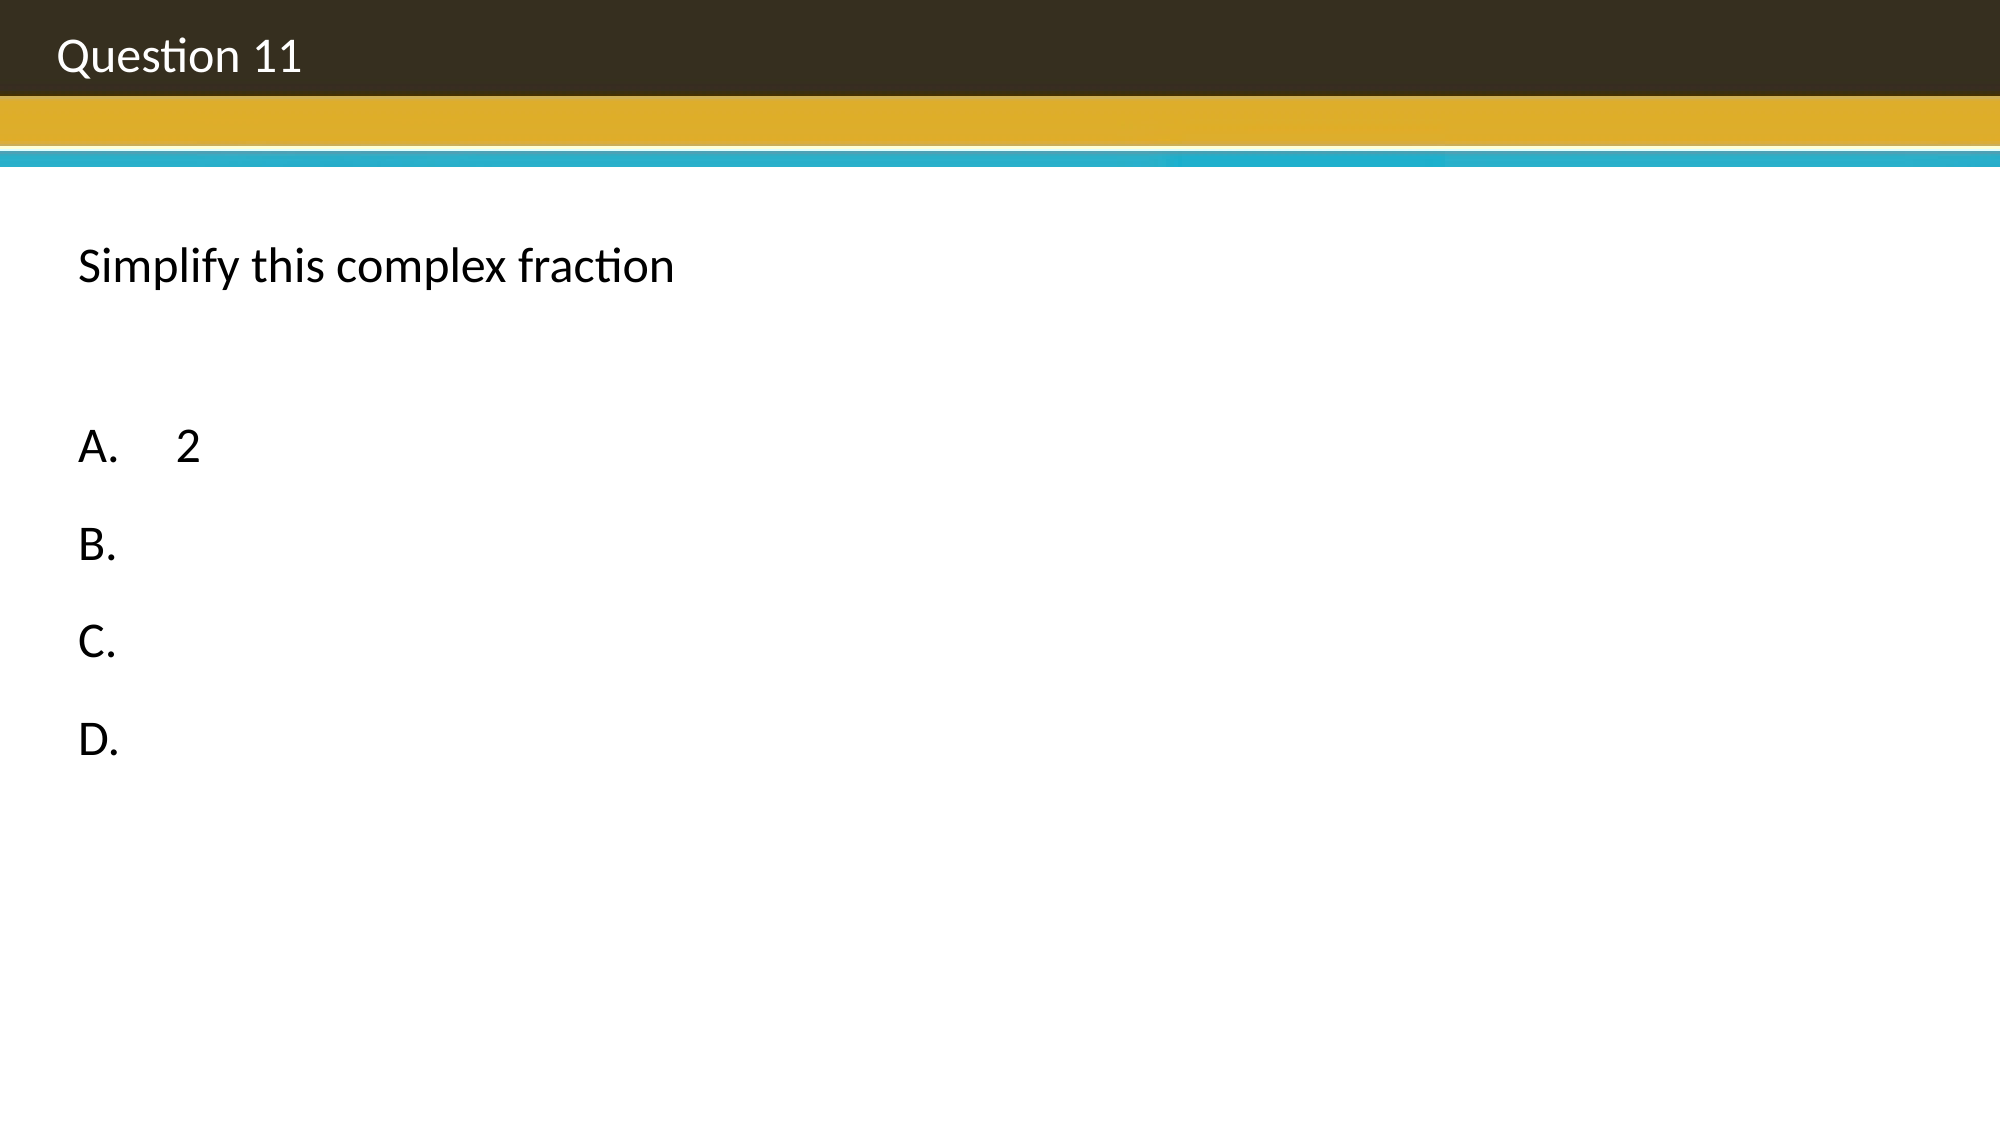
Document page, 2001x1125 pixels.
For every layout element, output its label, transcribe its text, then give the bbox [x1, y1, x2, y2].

picture [0, 0, 2000, 167]
text_box Question 11 [41, 14, 318, 90]
